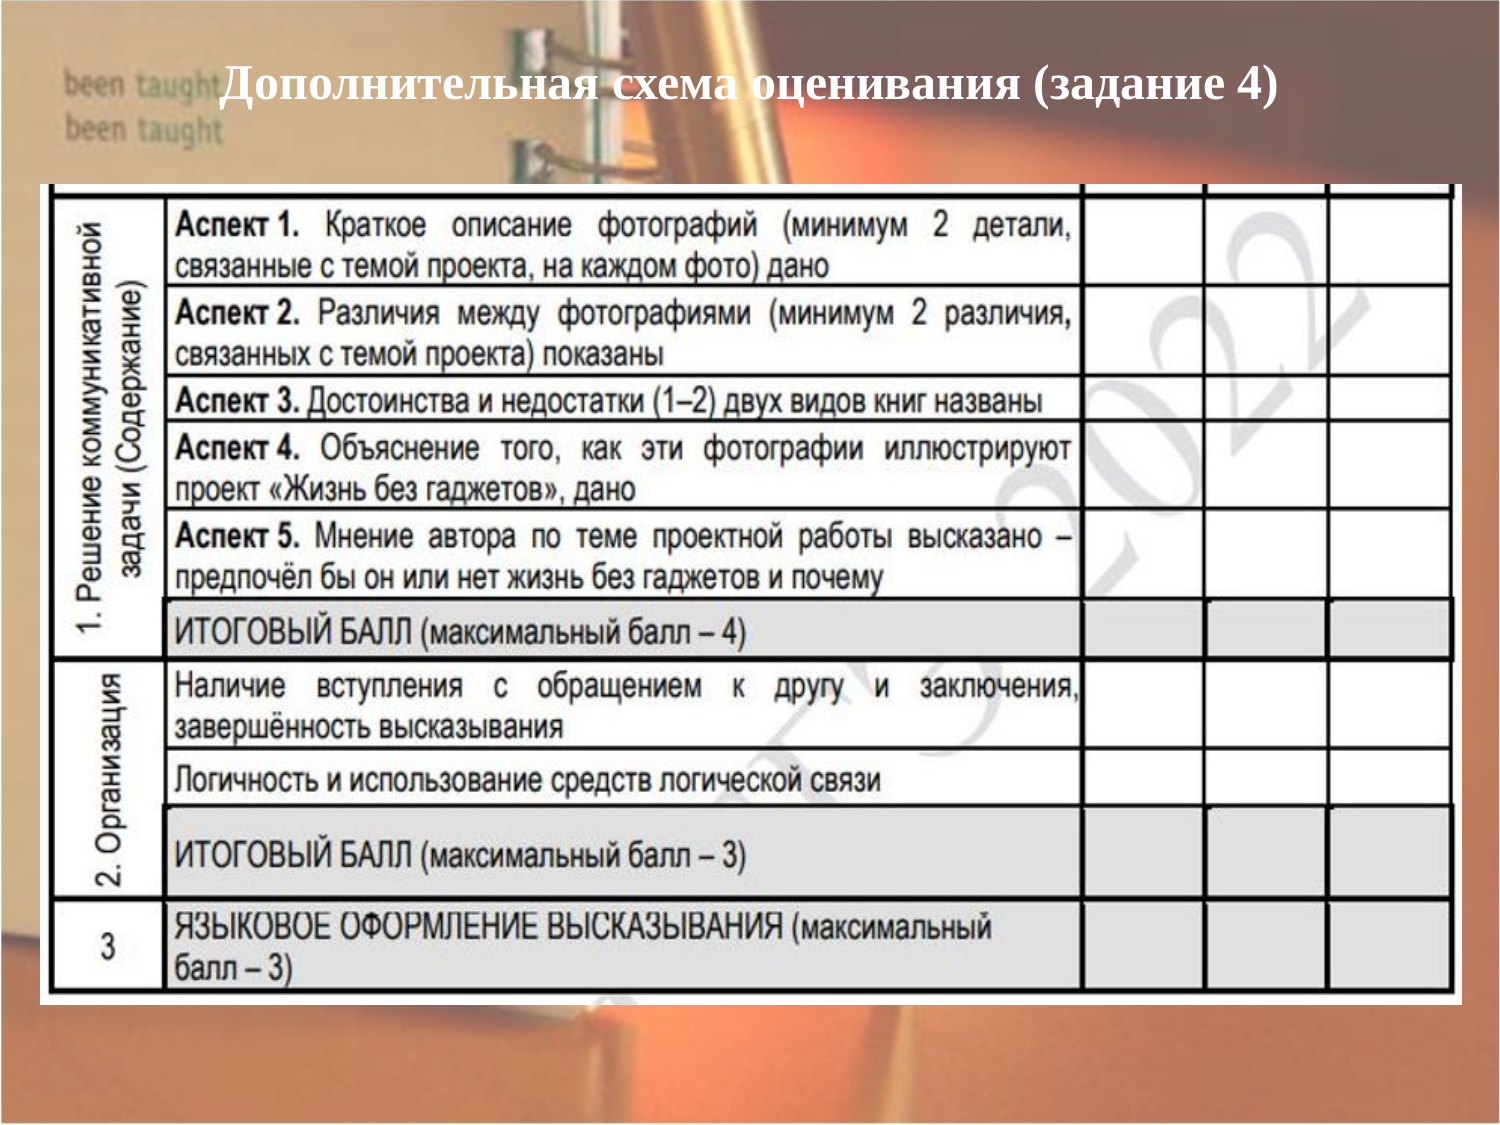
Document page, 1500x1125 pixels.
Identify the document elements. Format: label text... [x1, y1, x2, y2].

picture [40, 184, 1462, 1006]
title Дополнительная схема оценивания (задание 4) [75, 45, 1425, 114]
